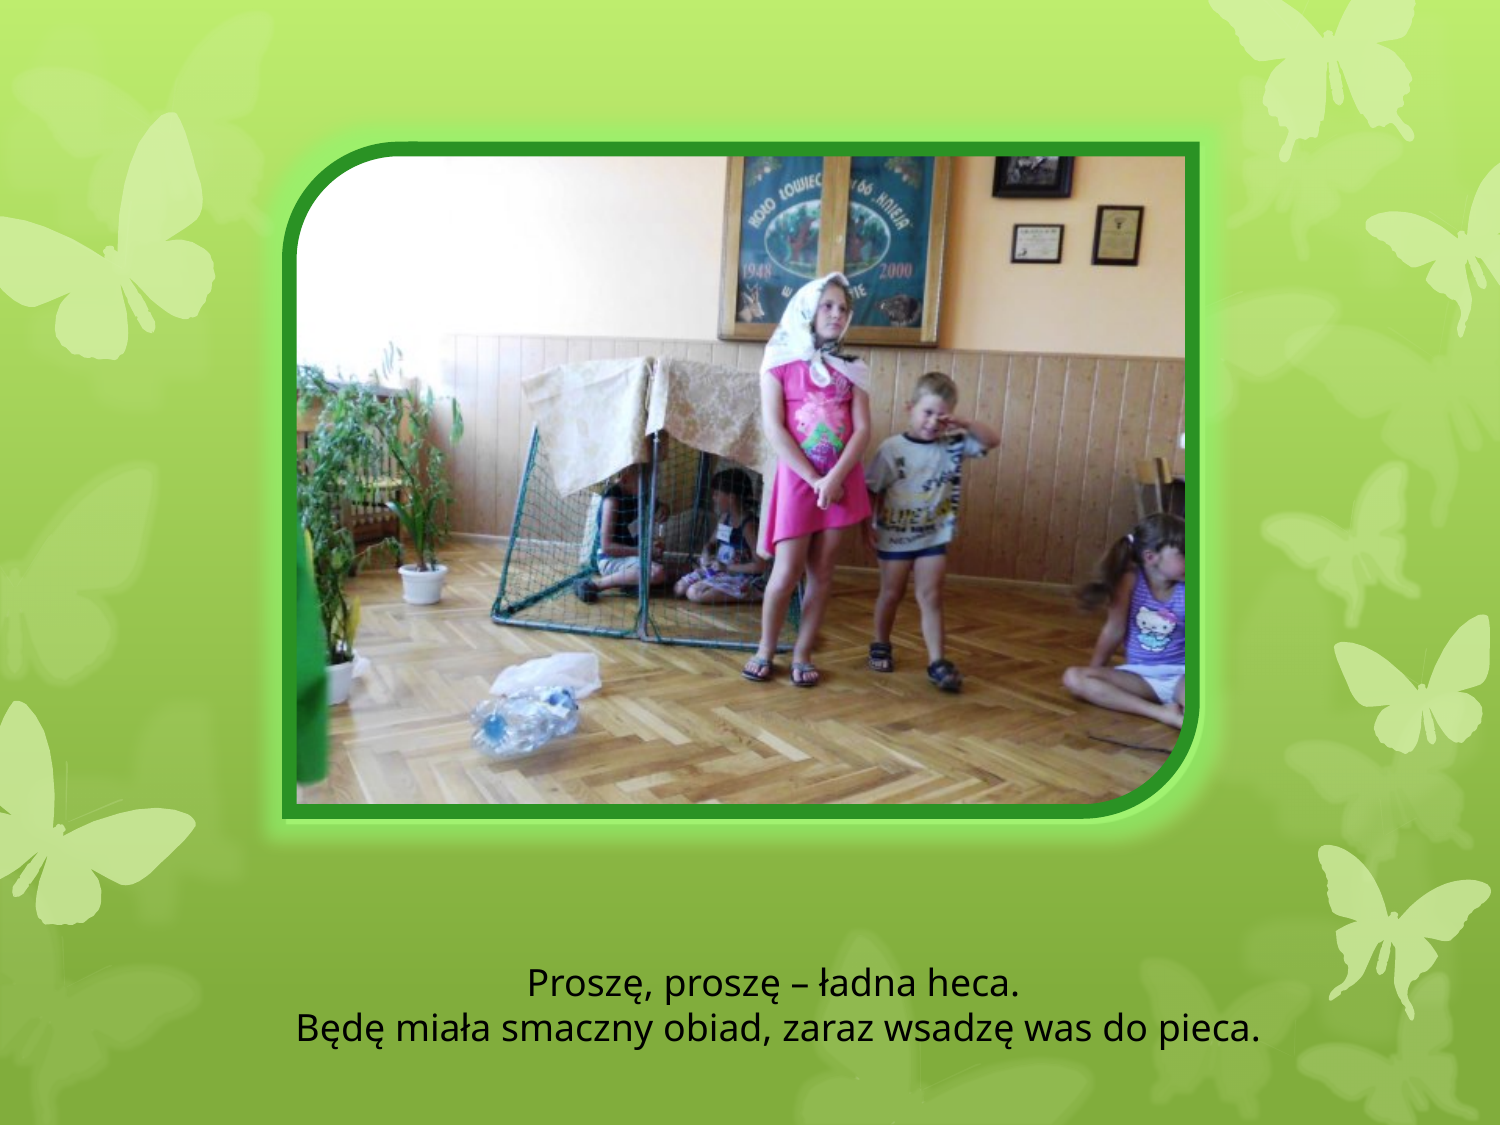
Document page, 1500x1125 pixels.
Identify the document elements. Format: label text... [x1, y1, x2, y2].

text_box Proszę, proszę – ładna heca. Będę miała smaczny obiad, zaraz wsadzę was do pieca. [123, 951, 1424, 1057]
picture [288, 148, 1193, 812]
